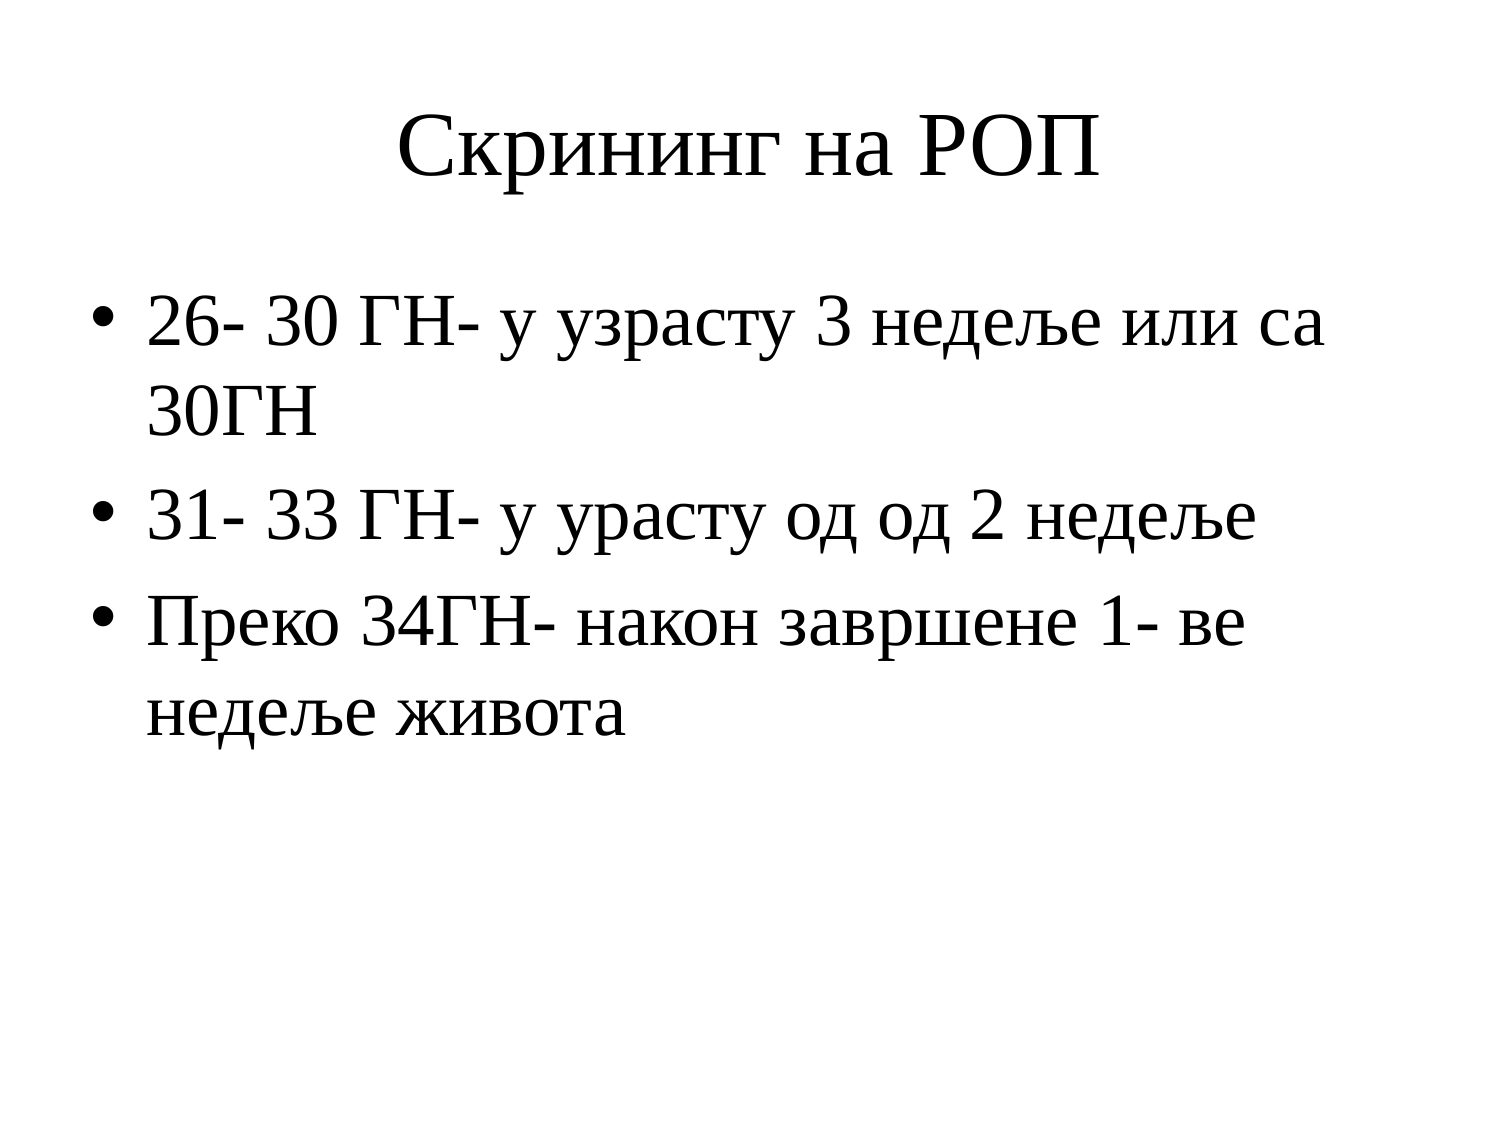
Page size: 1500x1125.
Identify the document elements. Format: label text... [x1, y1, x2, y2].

title Скрининг на РОП [75, 45, 1425, 233]
list 26- 30 ГН- у узрасту 3 недеље или са 30ГН 31- 33 ГН- у урасту од од 2 недеље Преко 34ГН- након завршене 1- ве недеље живота [75, 262, 1425, 1005]
